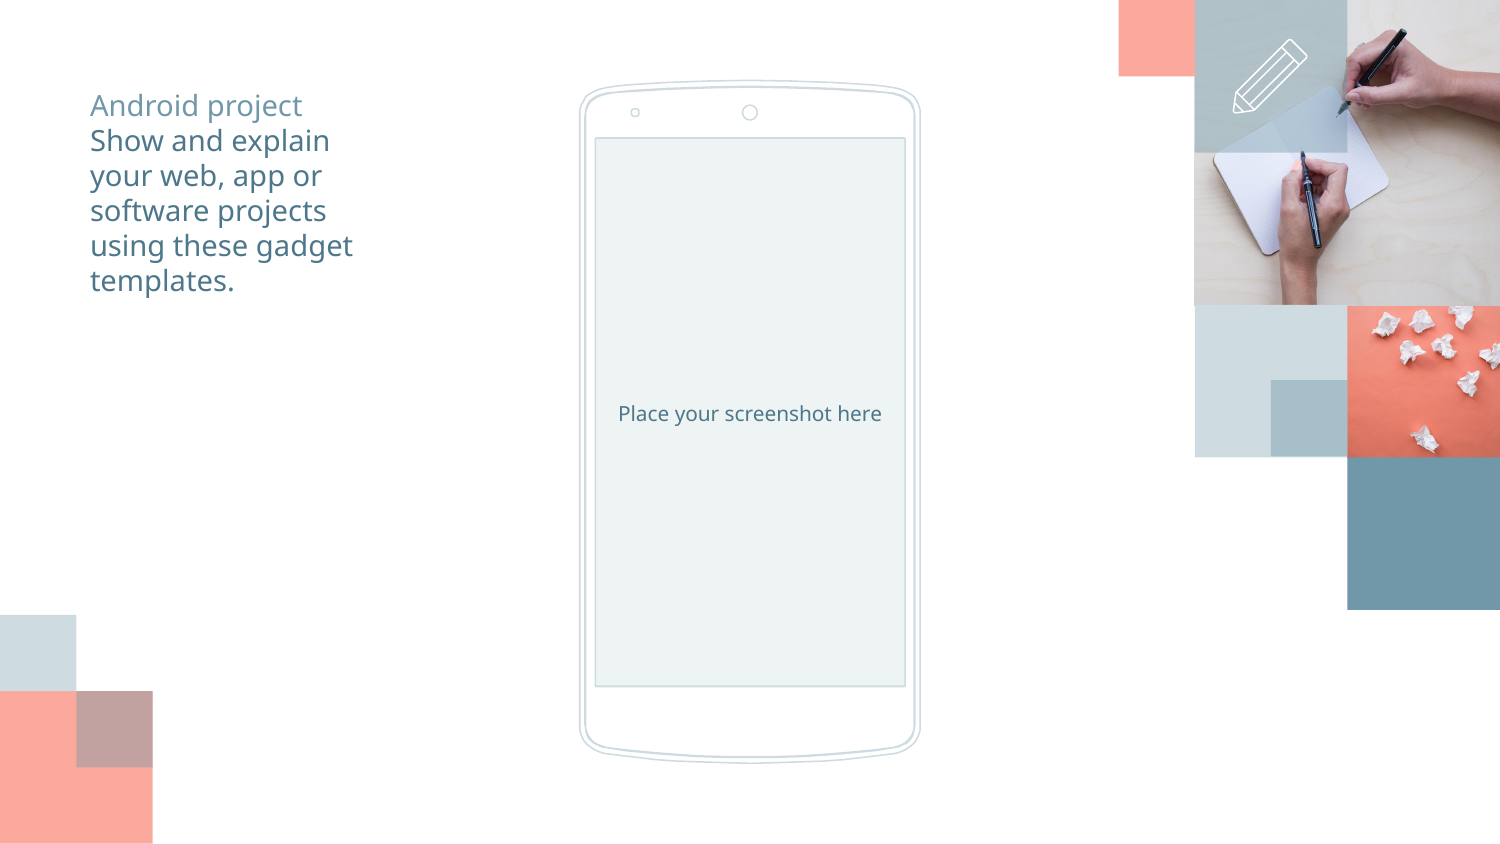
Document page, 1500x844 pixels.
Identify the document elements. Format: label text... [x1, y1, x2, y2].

text_box Place your screenshot here [595, 137, 905, 689]
text_box [579, 80, 921, 764]
list Android project Show and explain your web, app or software projects using these gadget templates. [75, 72, 390, 808]
picture [1194, 0, 1500, 457]
